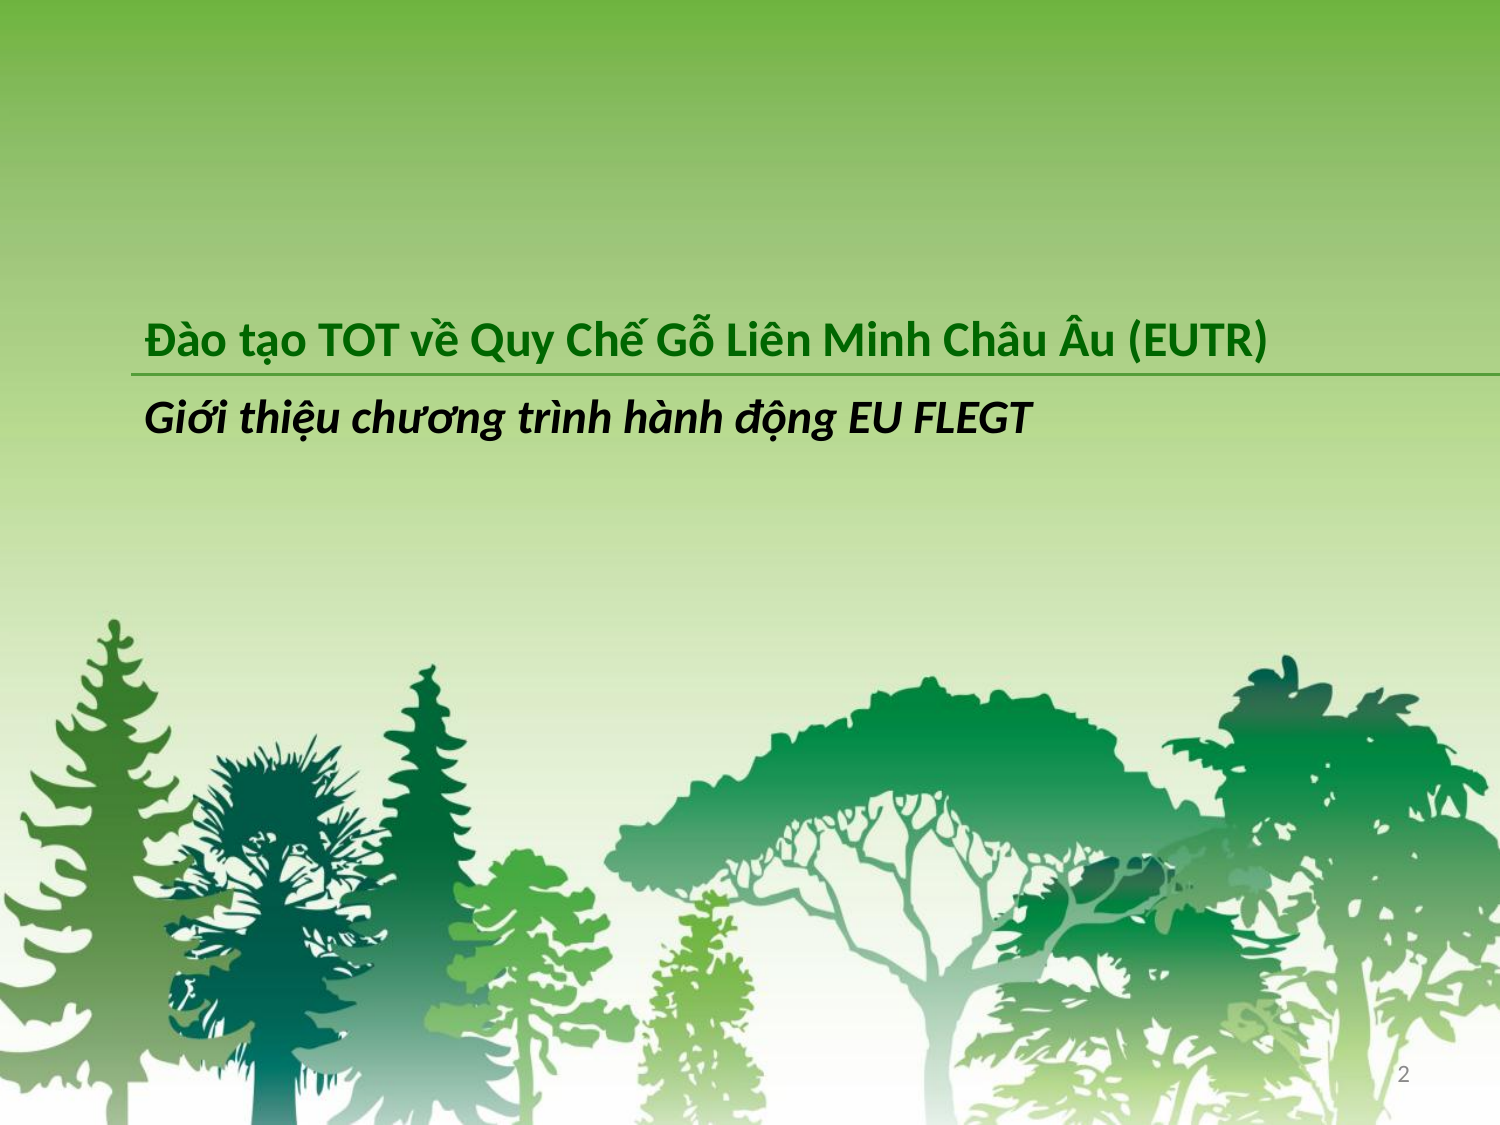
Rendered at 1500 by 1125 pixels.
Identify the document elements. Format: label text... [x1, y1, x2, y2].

text_box Đào tạo TOT về Quy Chế Gỗ Liên Minh Châu Âu (EUTR) [129, 230, 1362, 375]
text_box Giới thiệu chương trình hành động EU FLEGT [129, 384, 1348, 452]
slide_number 2 [1074, 1042, 1425, 1103]
picture [0, 0, 1500, 1125]
